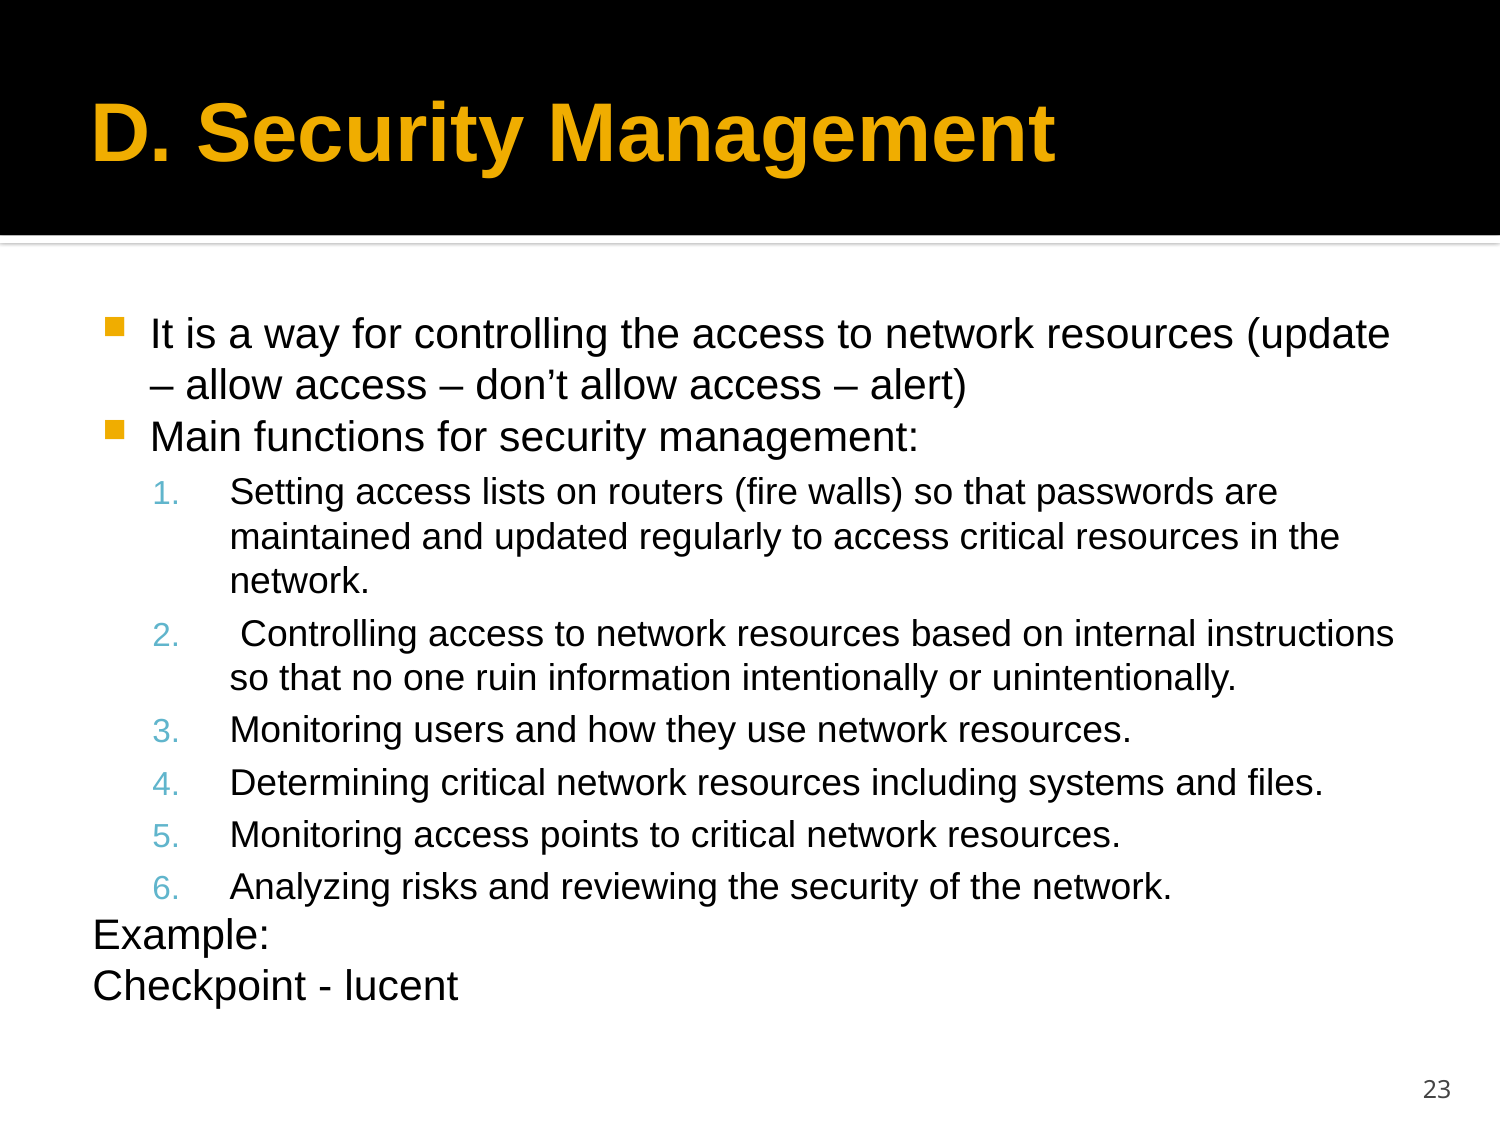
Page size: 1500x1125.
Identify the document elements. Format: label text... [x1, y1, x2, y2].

list It is a way for controlling the access to network resources (update – allow access – don’t allow access – alert) Main functions for security management: Setting access lists on routers (fire walls) so that passwords are maintained and updated regularly to access critical resources in the network. Controlling access to network resources based on internal instructions so that no one ruin information intentionally or unintentionally. Monitoring users and how they use network resources. Determining critical network resources including systems and files. Monitoring access points to critical network resources. Analyzing risks and reviewing the security of the network. Example: Checkpoint - lucent [75, 291, 1425, 1050]
title D. Security Management [75, 25, 1425, 231]
slide_number 23 [1345, 1062, 1467, 1108]
